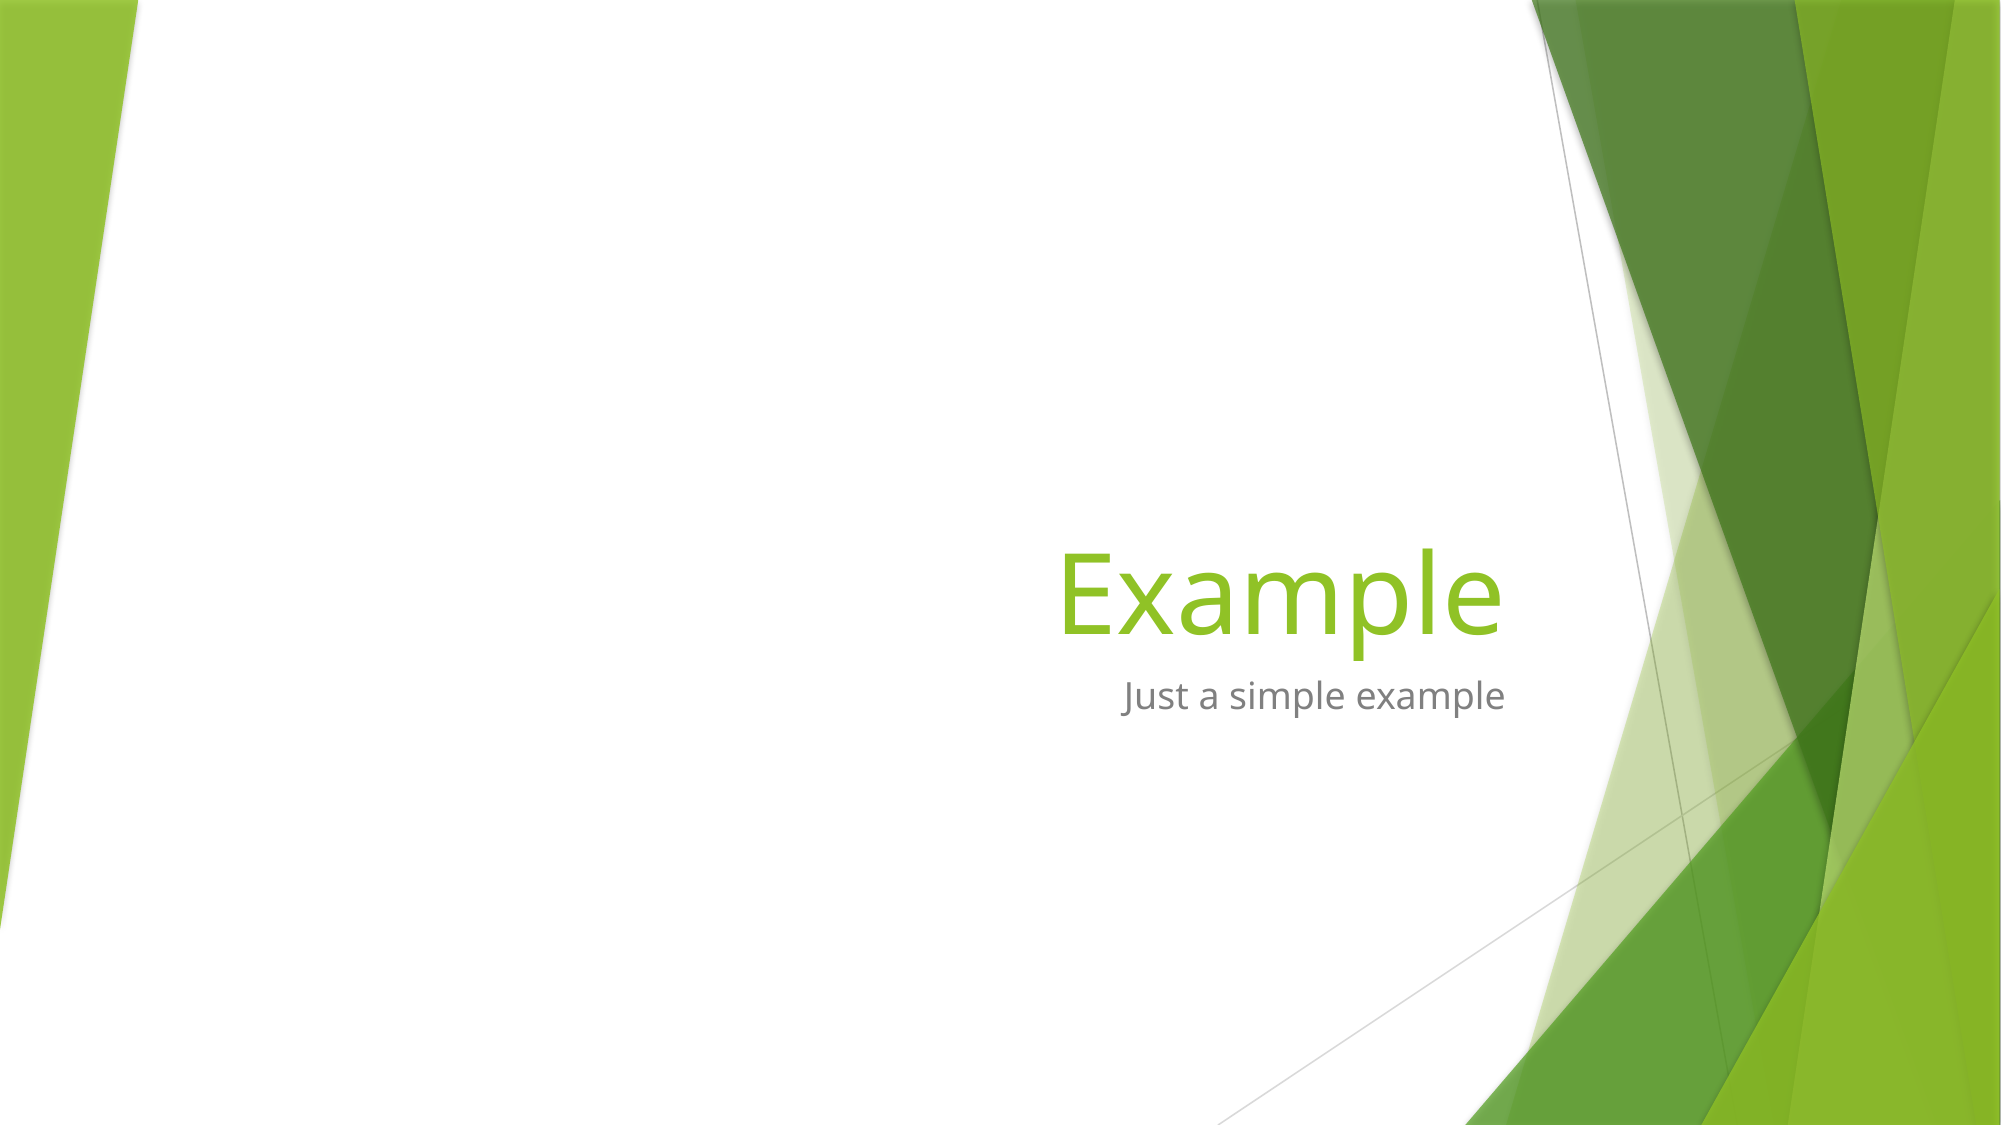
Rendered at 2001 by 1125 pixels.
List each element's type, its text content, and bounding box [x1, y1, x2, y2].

subtitle Just a simple example [247, 664, 1522, 845]
title Example [247, 394, 1522, 664]
